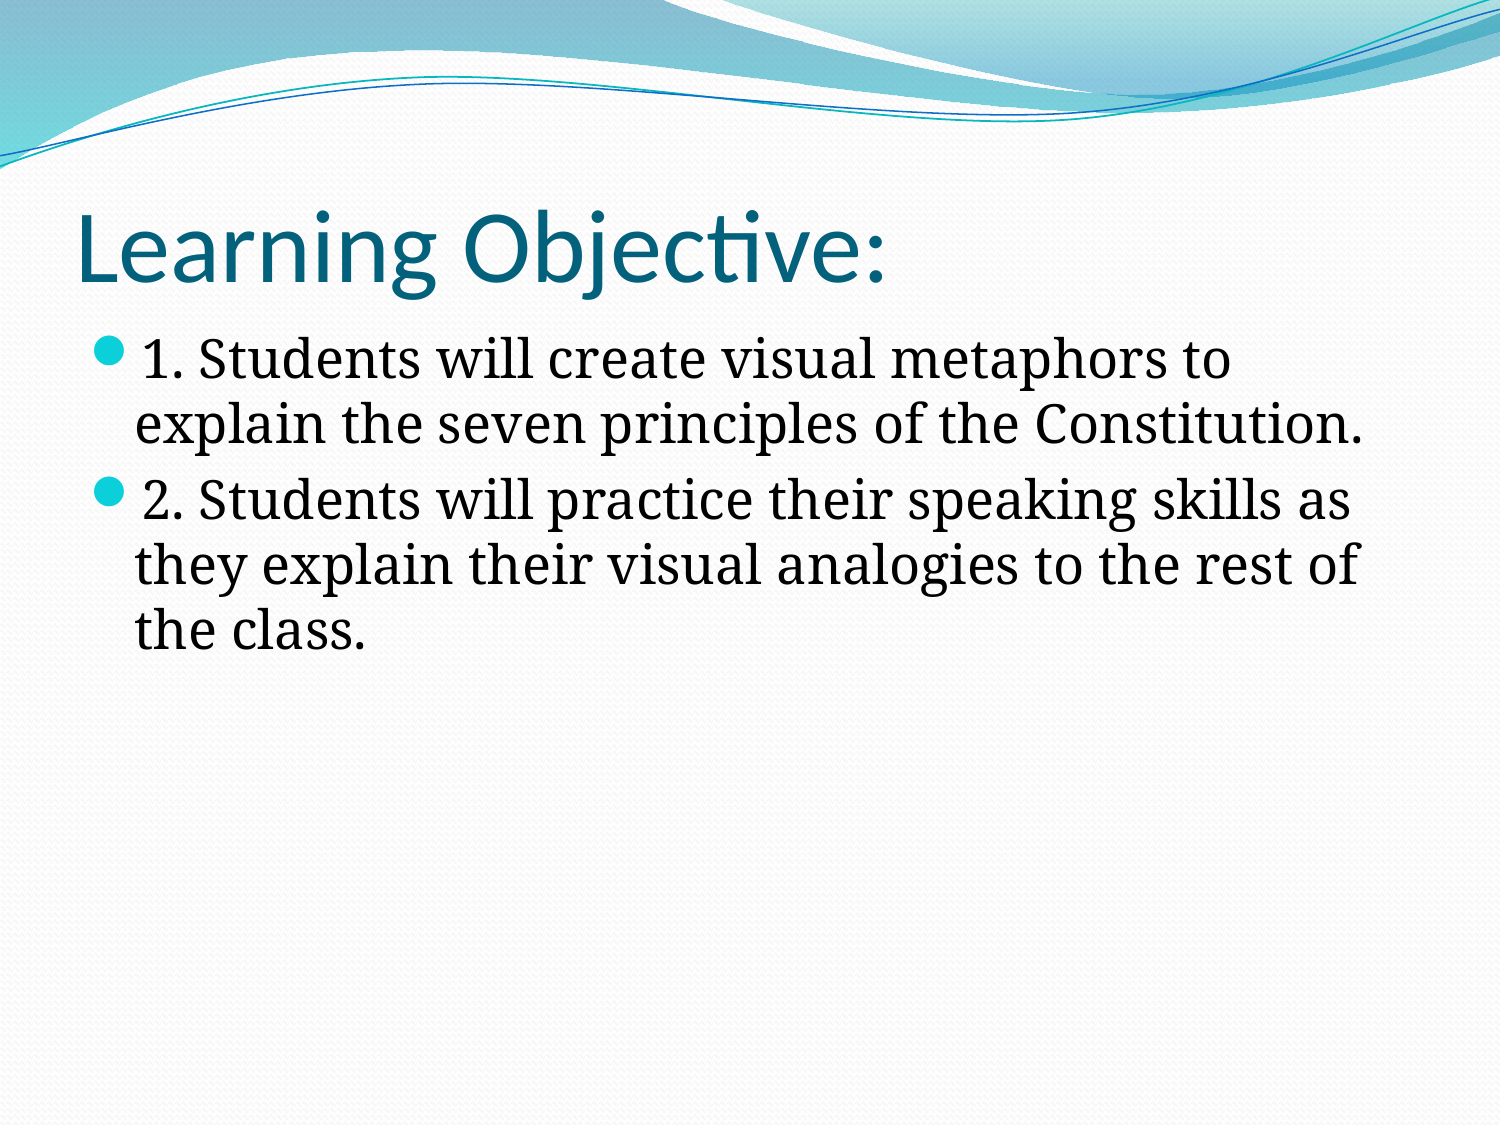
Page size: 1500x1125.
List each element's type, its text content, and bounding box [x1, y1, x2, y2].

title Learning Objective: [75, 115, 1425, 303]
list 1. Students will create visual metaphors to explain the seven principles of the Constitution. 2. Students will practice their speaking skills as they explain their visual analogies to the rest of the class. [75, 317, 1425, 1038]
